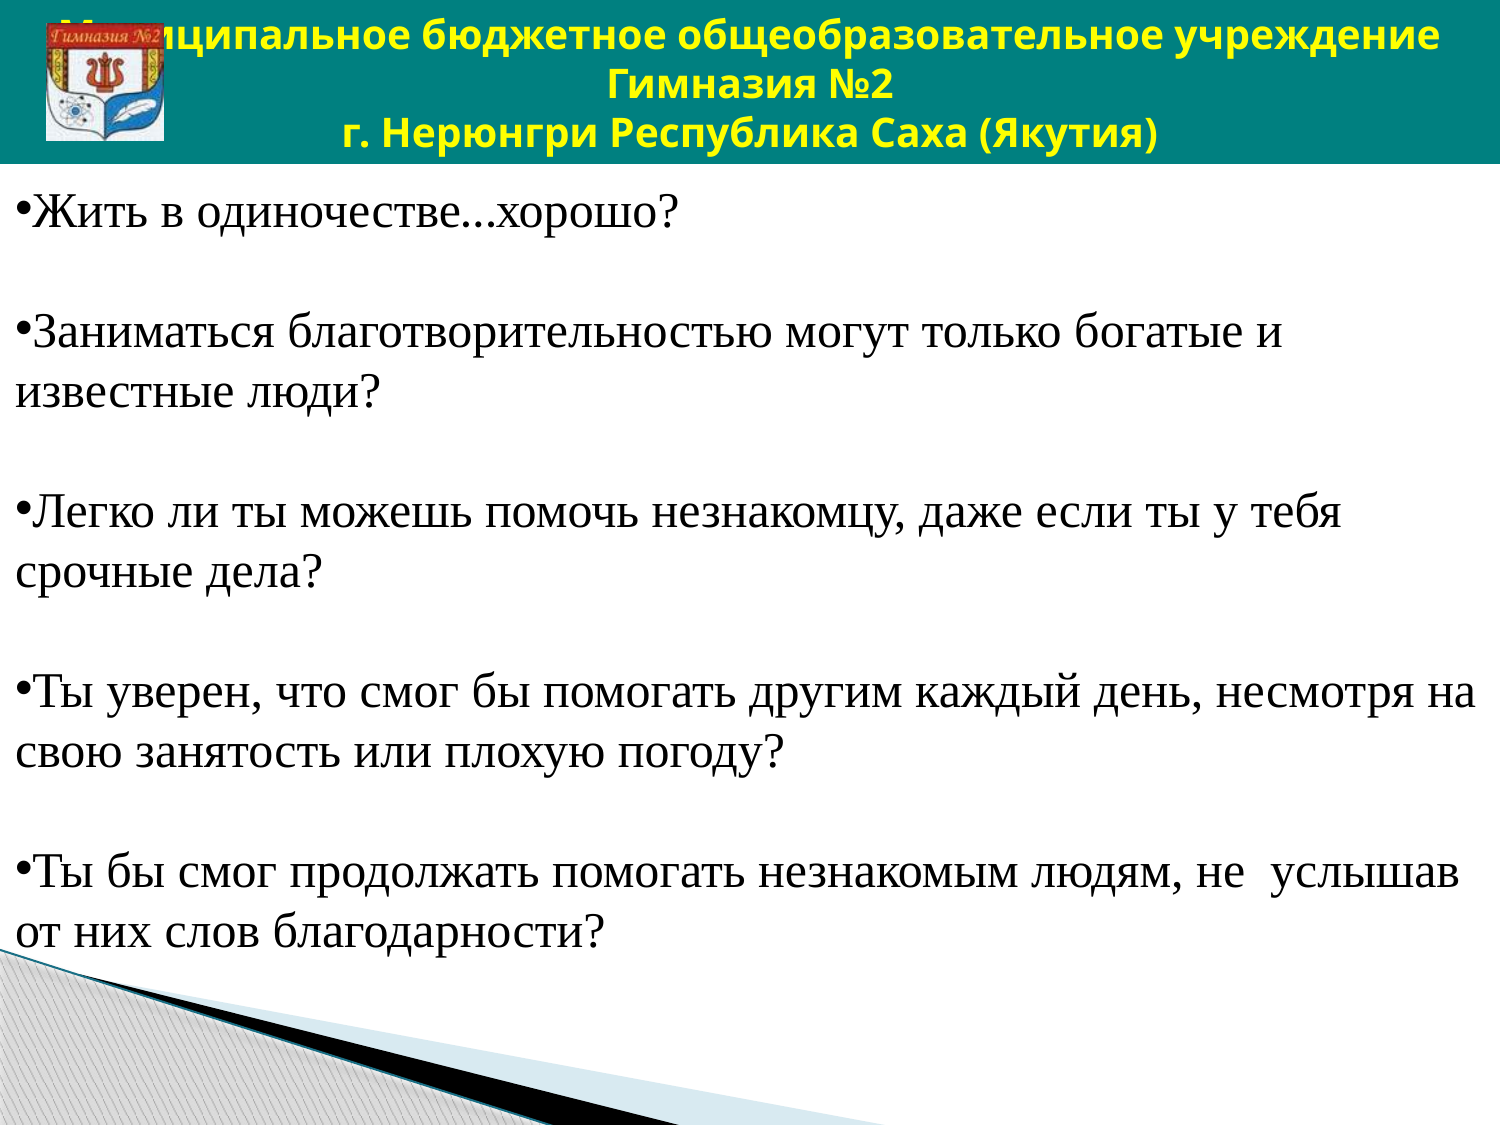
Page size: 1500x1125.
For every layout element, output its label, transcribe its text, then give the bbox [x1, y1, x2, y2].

title Муниципальное бюджетное общеобразовательное учреждение Гимназия №2 г. Нерюнгри Республика Саха (Якутия) [0, 0, 1500, 164]
text_box Жить в одиночестве…хорошо? Заниматься благотворительностью могут только богатые и известные люди? Легко ли ты можешь помочь незнакомцу, даже если ты у тебя срочные дела? Ты уверен, что смог бы помогать другим каждый день, несмотря на свою занятость или плохую погоду? Ты бы смог продолжать помогать незнакомым людям, не услышав от них слов благодарности? [0, 169, 1500, 965]
picture [46, 23, 165, 141]
